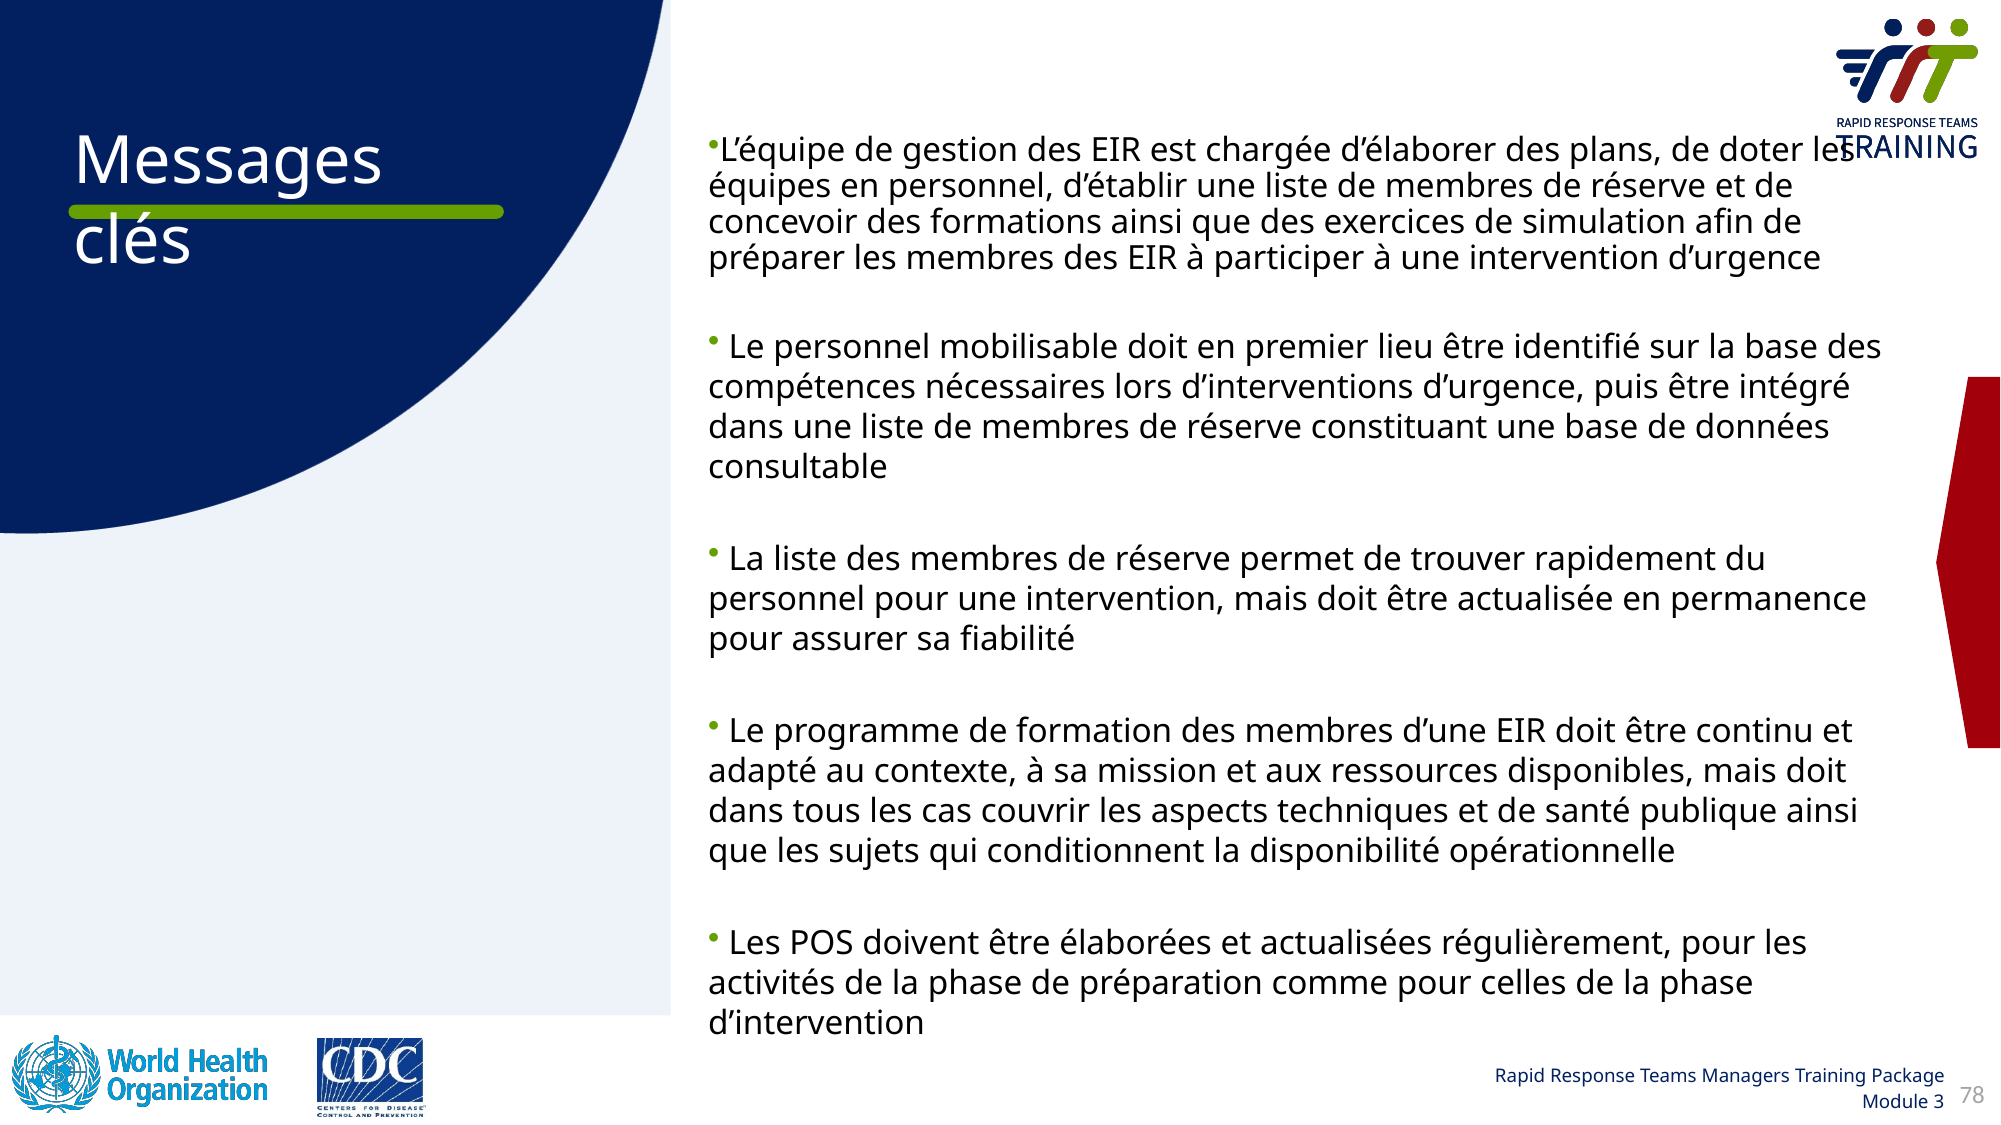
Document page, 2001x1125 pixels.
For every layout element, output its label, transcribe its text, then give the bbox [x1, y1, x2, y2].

picture [30, 1083, 37, 1091]
picture [36, 1088, 78, 1105]
picture [12, 1035, 54, 1068]
picture [71, 1053, 90, 1091]
picture [317, 1038, 426, 1117]
picture [34, 1054, 43, 1078]
list L’équipe de gestion des EIR est chargée d’élaborer des plans, de doter les équipes en personnel, d’établir une liste de membres de réserve et de concevoir des formations ainsi que des exercices de simulation afin de préparer les membres des EIR à participer à une intervention d’urgence ​Le personnel mobilisable doit en premier lieu être identifié sur la base des compétences nécessaires lors dʼinterventions d’urgence, puis être intégré dans une liste de membres de réserve constituant une base de données consultable ​La liste des membres de réserve permet de trouver rapidement du personnel pour une intervention, mais doit être actualisée en permanence pour assurer sa fiabilité ​Le programme de formation des membres d’une EIR doit être continu et adapté au contexte, à sa mission et aux ressources disponibles, mais doit dans tous les cas couvrir les aspects techniques et de santé publique ainsi que les sujets qui conditionnent la disponibilité opérationnelle ​Les POS doivent être élaborées et actualisées régulièrement, pour les activités de la phase de préparation comme pour celles de la phase d’intervention [700, 176, 1935, 1040]
picture [1835, 19, 1978, 167]
picture [12, 1083, 48, 1113]
picture [22, 1062, 26, 1077]
picture [0, 0, 670, 538]
picture [46, 1056, 54, 1062]
picture [40, 1062, 47, 1070]
slide_number 78 [1933, 1070, 2000, 1124]
picture [59, 1035, 267, 1113]
picture [24, 1054, 36, 1087]
picture [50, 1108, 62, 1113]
